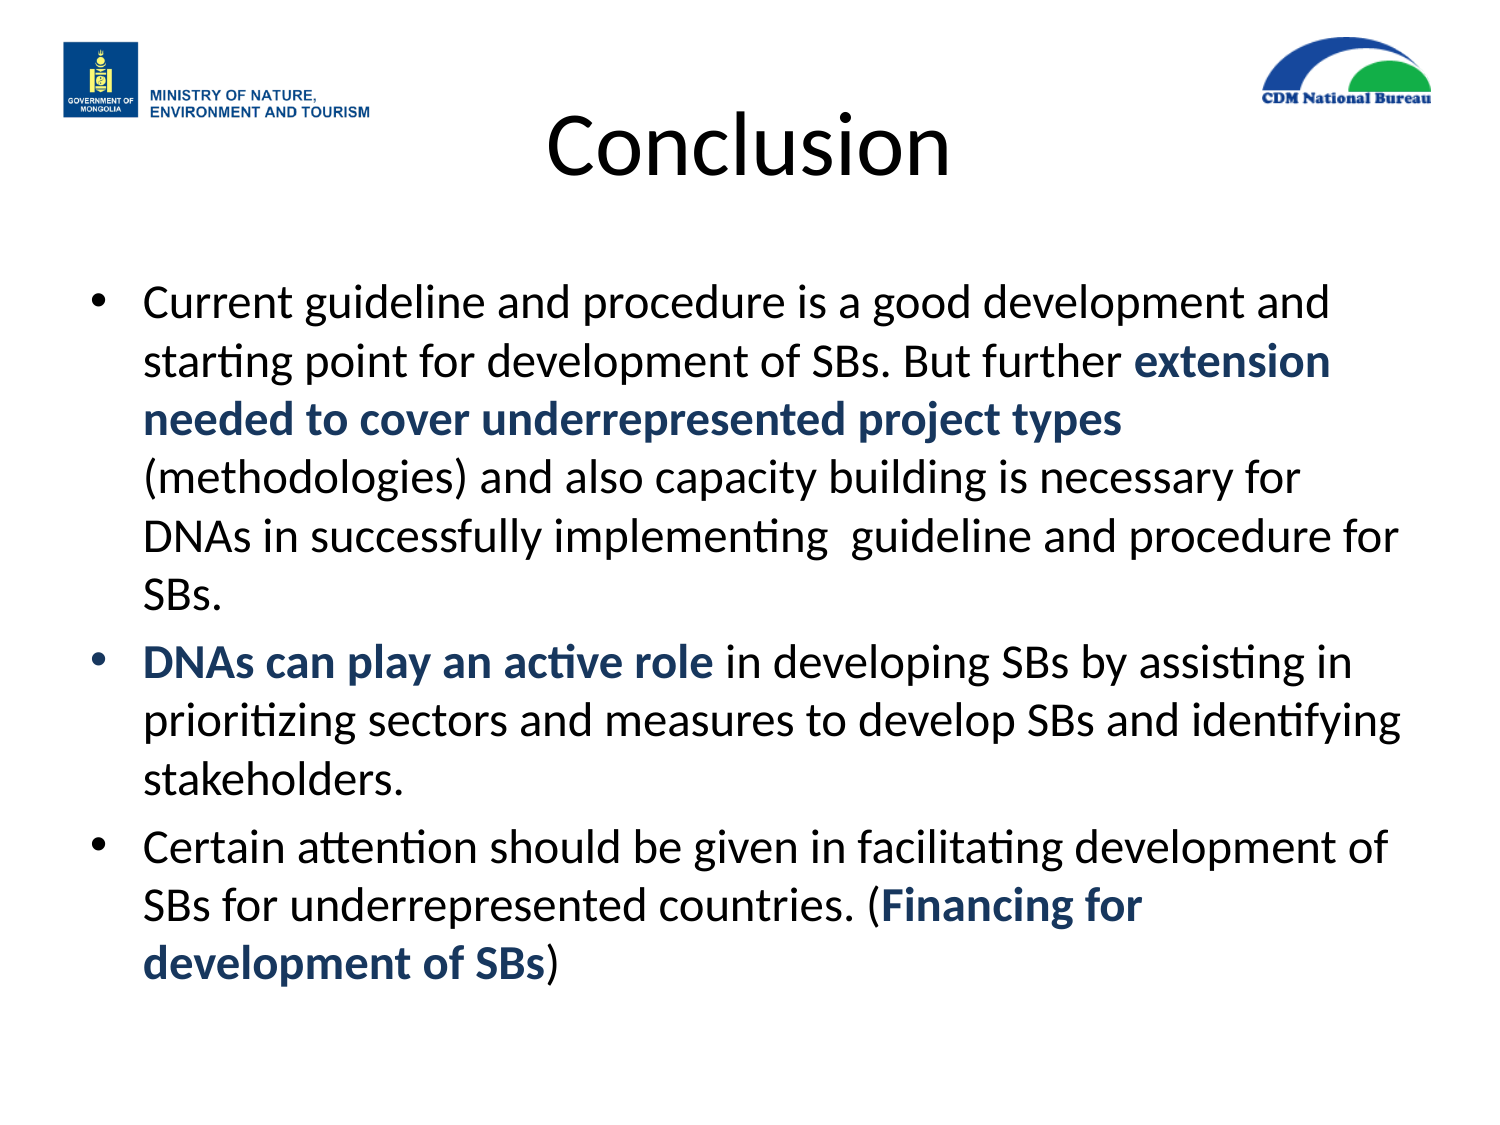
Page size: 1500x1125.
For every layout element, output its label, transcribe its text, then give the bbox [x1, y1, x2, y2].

list Current guideline and procedure is a good development and starting point for development of SBs. But further extension needed to cover underrepresented project types (methodologies) and also capacity building is necessary for DNAs in successfully implementing guideline and procedure for SBs. DNAs can play an active role in developing SBs by assisting in prioritizing sectors and measures to develop SBs and identifying stakeholders. Certain attention should be given in facilitating development of SBs for underrepresented countries. (Financing for development of SBs) [74, 262, 1426, 1006]
picture [1262, 37, 1431, 107]
title Conclusion [74, 44, 1426, 233]
picture [51, 34, 463, 138]
